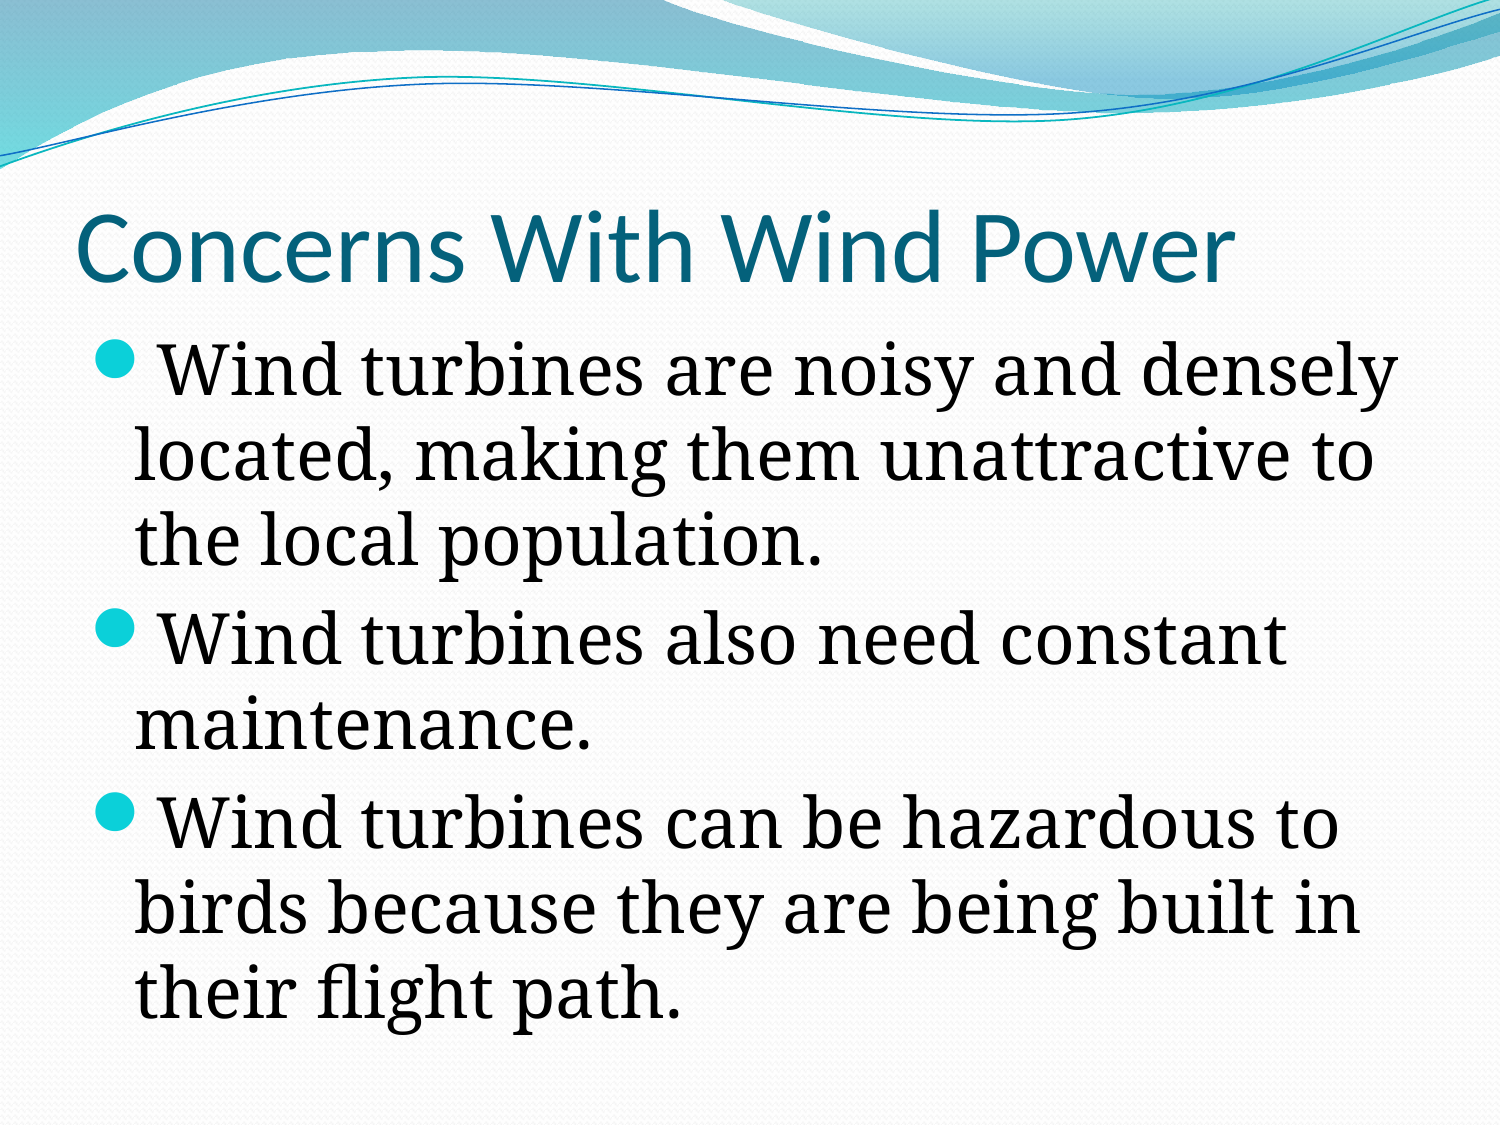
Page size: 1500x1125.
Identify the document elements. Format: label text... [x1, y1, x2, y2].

title Concerns With Wind Power [75, 115, 1425, 303]
list Wind turbines are noisy and densely located, making them unattractive to the local population. Wind turbines also need constant maintenance. Wind turbines can be hazardous to birds because they are being built in their flight path. [75, 317, 1425, 1038]
